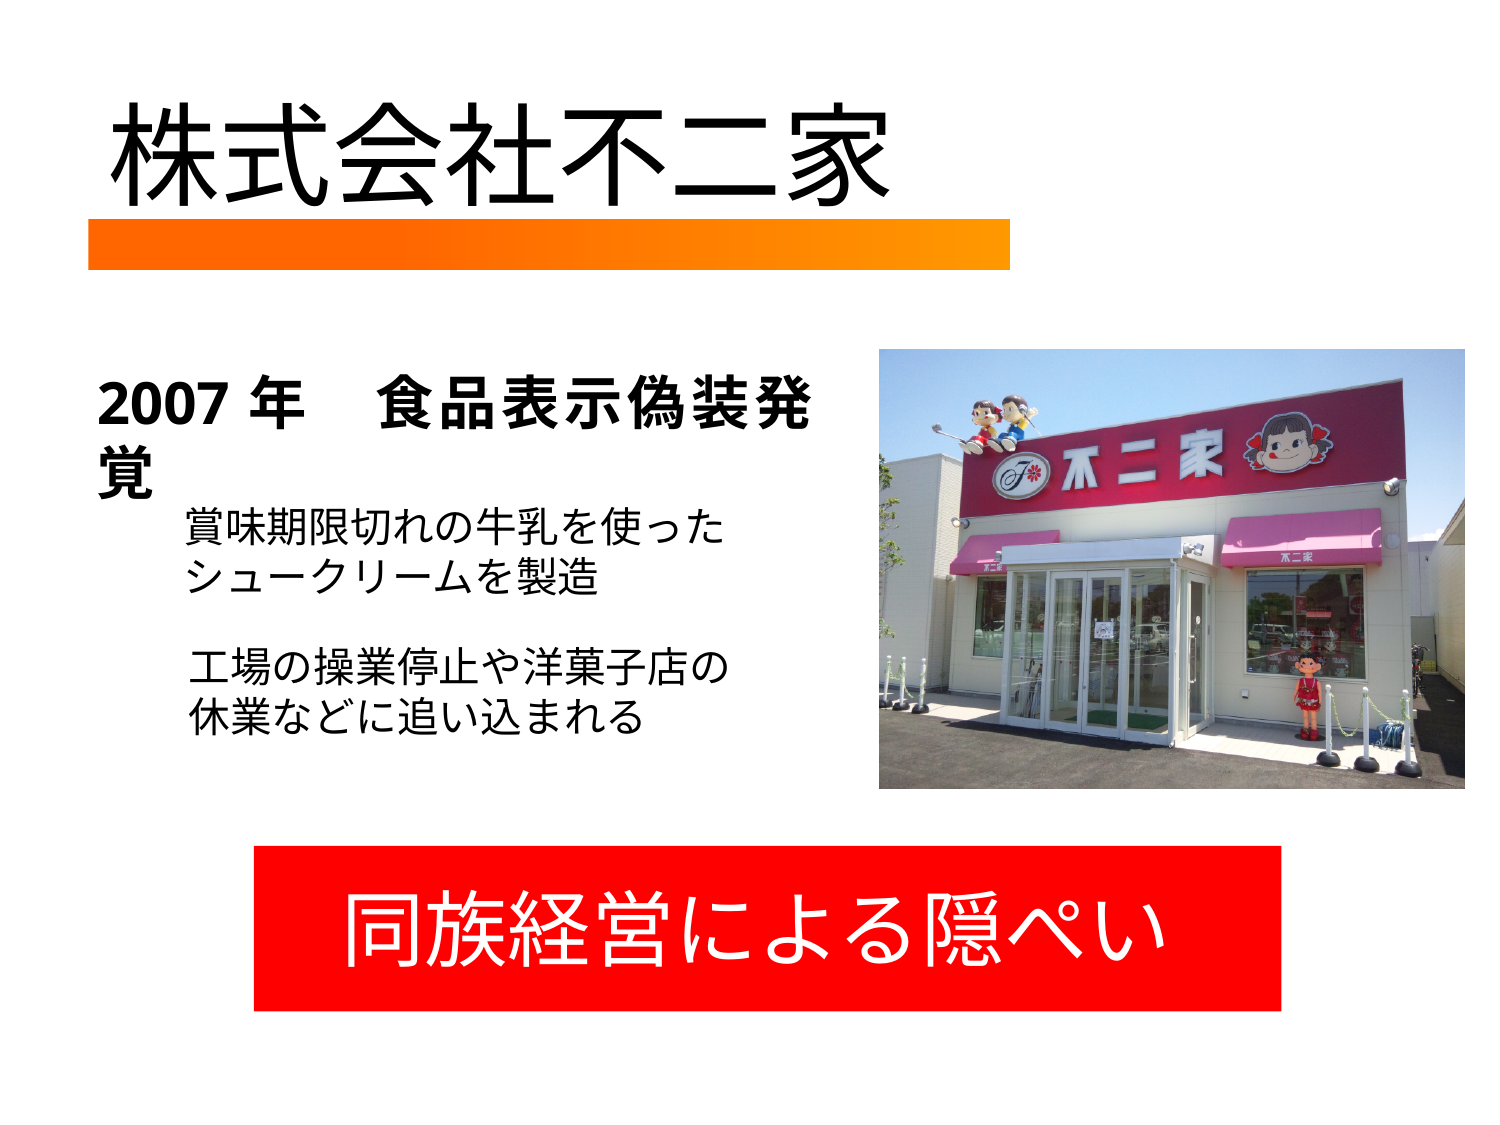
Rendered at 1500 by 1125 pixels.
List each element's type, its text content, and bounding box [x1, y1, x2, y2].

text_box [253, 845, 1282, 1012]
text_box 工場の操業停止や洋菓子店の 休業などに追い込まれる [173, 633, 746, 749]
picture [879, 349, 1466, 789]
text_box 株式会社不二家 [92, 78, 910, 218]
text_box 賞味期限切れの牛乳を使った シュークリームを製造 [168, 493, 742, 609]
text_box 2007年 食品表示偽装発覚 [82, 358, 828, 444]
text_box [86, 218, 1012, 271]
